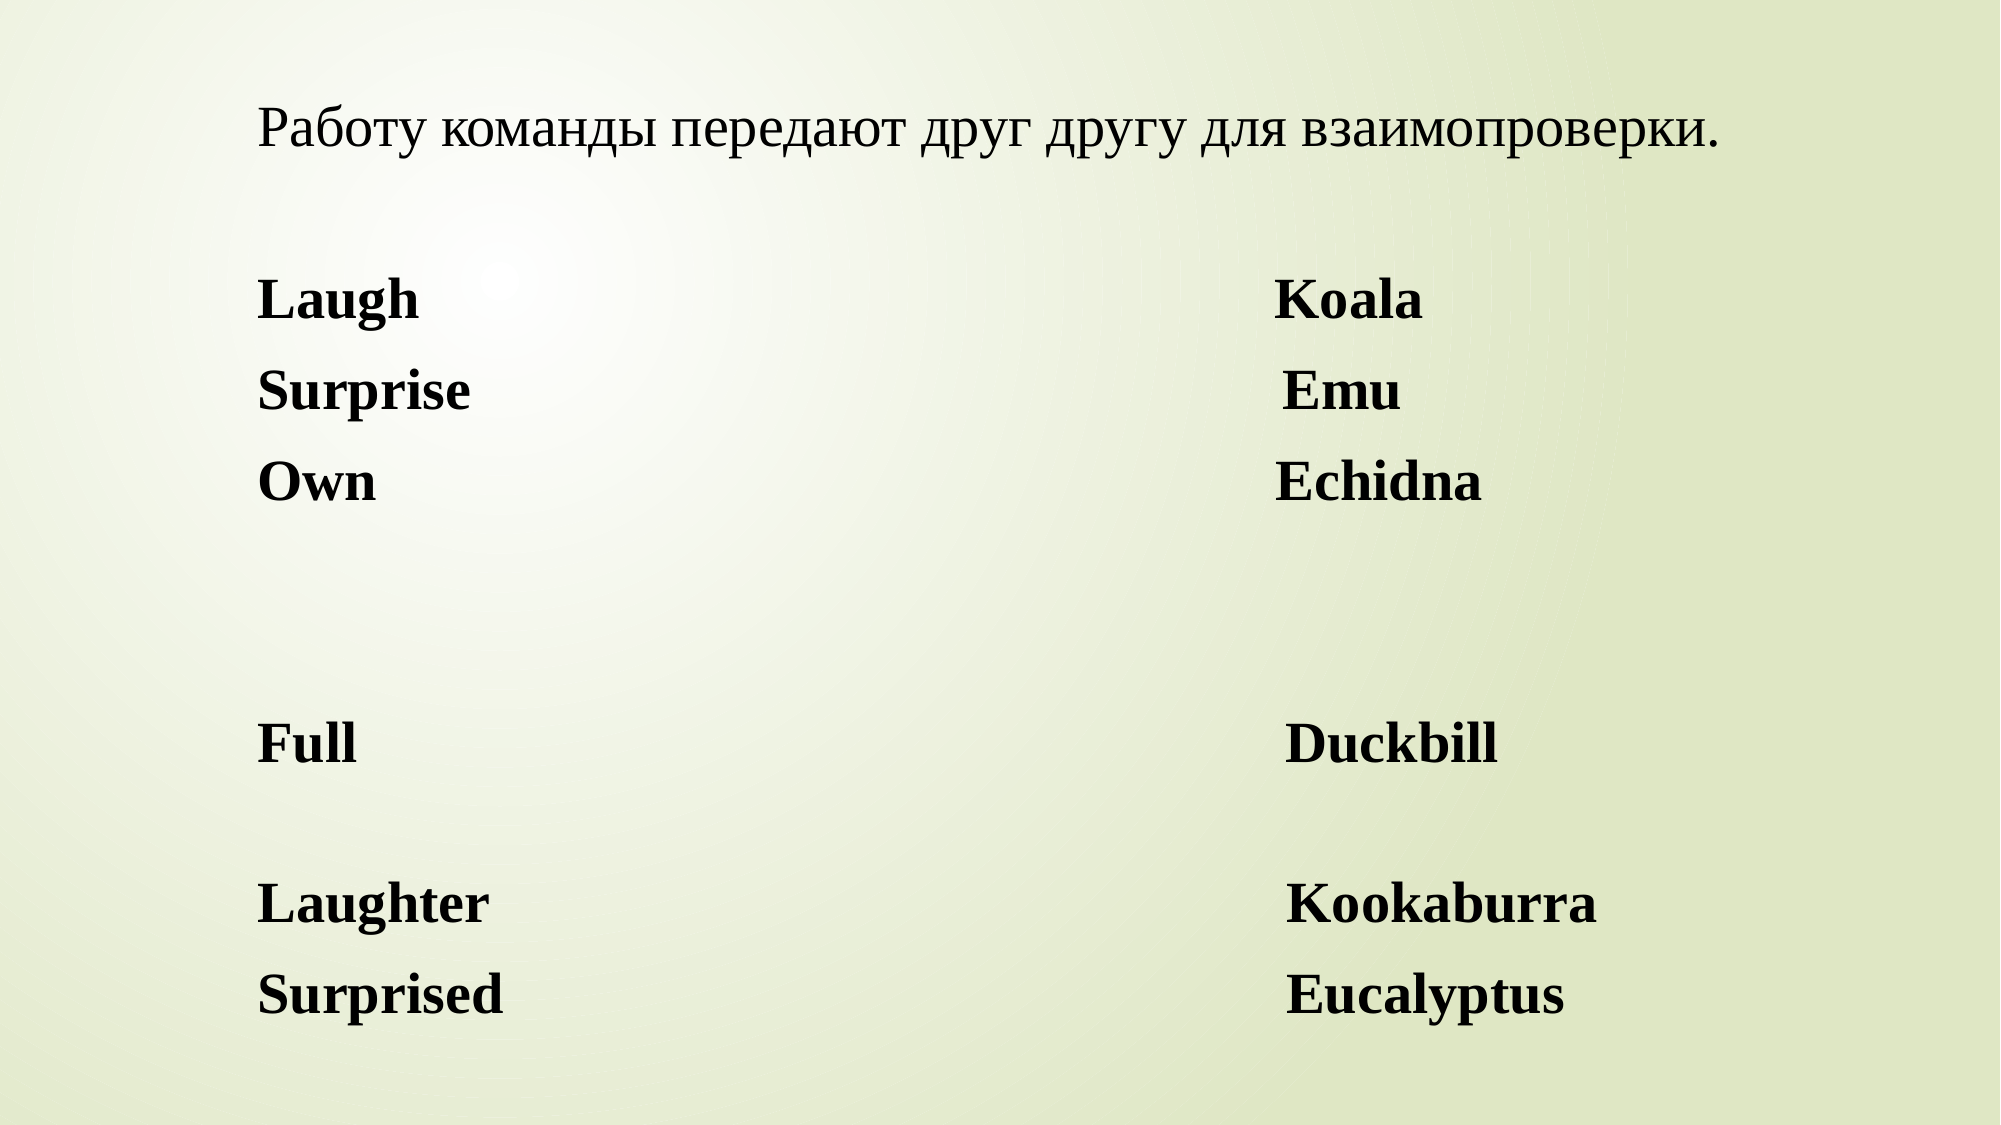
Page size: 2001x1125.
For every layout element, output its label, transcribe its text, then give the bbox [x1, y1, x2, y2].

subtitle Laugh Koala Surprise Emu Own Echidna Full Duckbill Laughter Kookaburra Surprised Eucalyptus [242, 252, 1789, 1091]
text_box Работу команды передают друг другу для взаимопроверки. [242, 80, 1760, 166]
